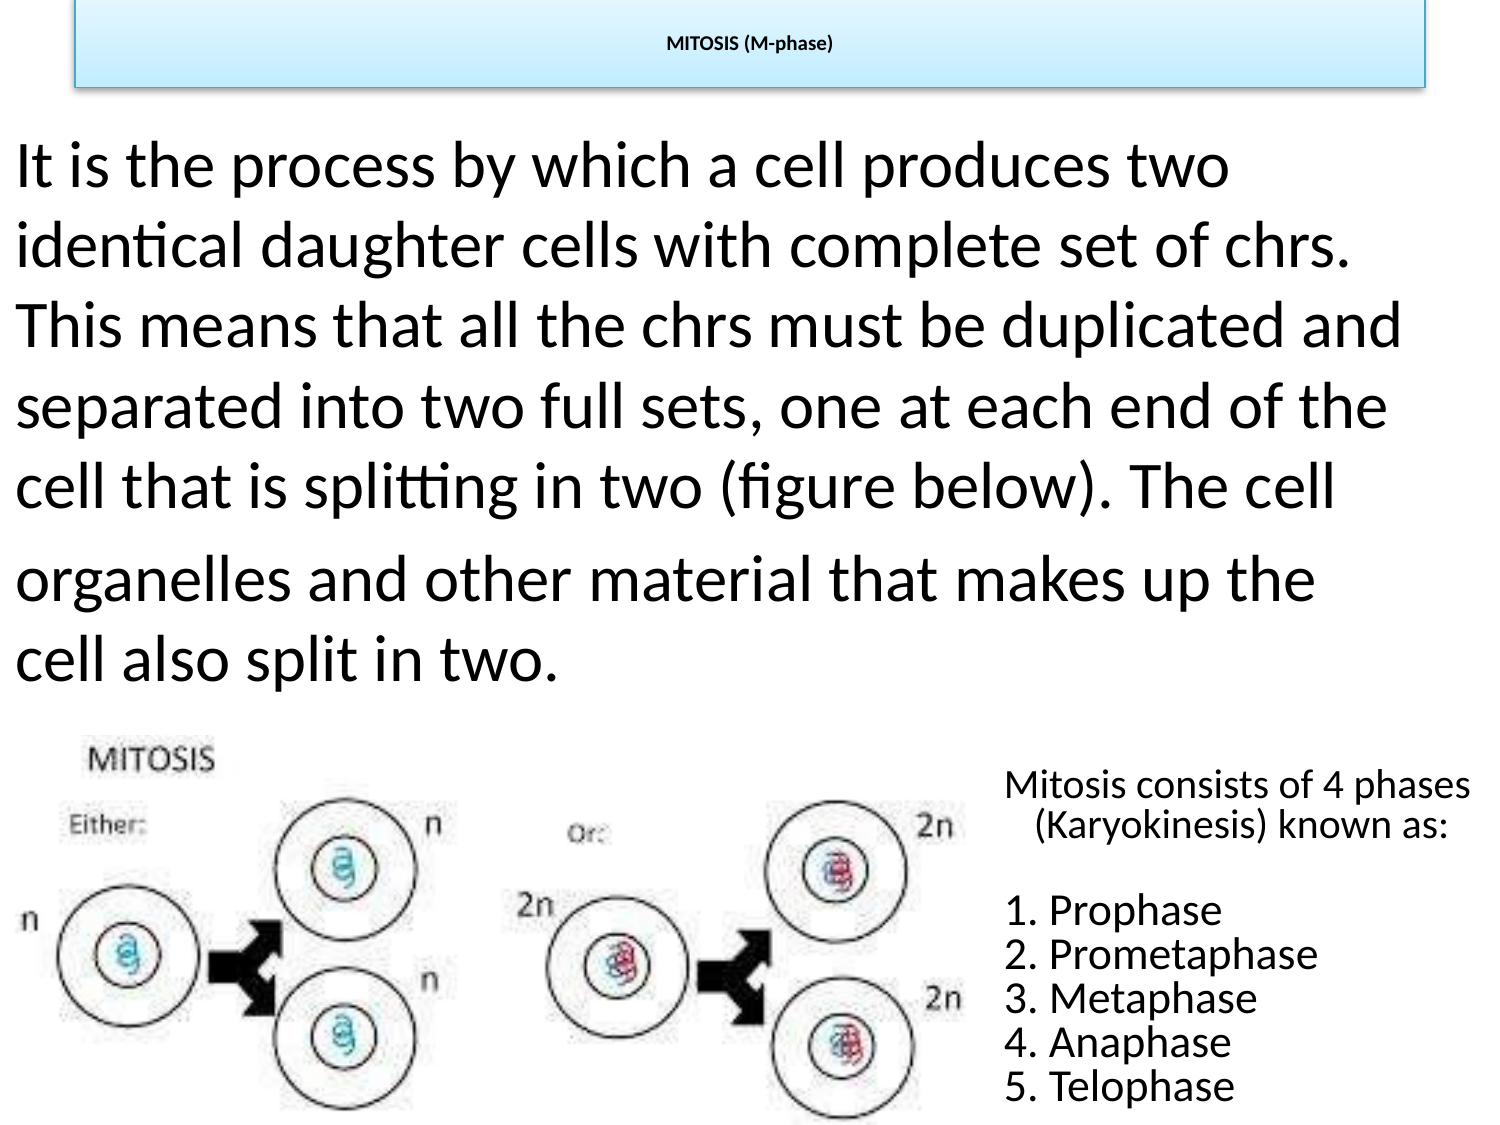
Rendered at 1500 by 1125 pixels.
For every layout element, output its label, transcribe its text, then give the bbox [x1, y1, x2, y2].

list It is the process by which a cell produces two identical daughter cells with complete set of chrs. This means that all the chrs must be duplicated and separated into two full sets, one at each end of the cell that is splitting in two (figure below). The cell organelles and other material that makes up the cell also split in two. [0, 113, 1425, 1005]
text_box Mitosis consists of 4 phases (Karyokinesis) known as: 1. Prophase 2. Prometaphase 3. Metaphase 4. Anaphase 5. Telophase [989, 758, 1500, 1118]
title MITOSIS (M-phase) [74, 0, 1426, 88]
picture [0, 735, 980, 1125]
